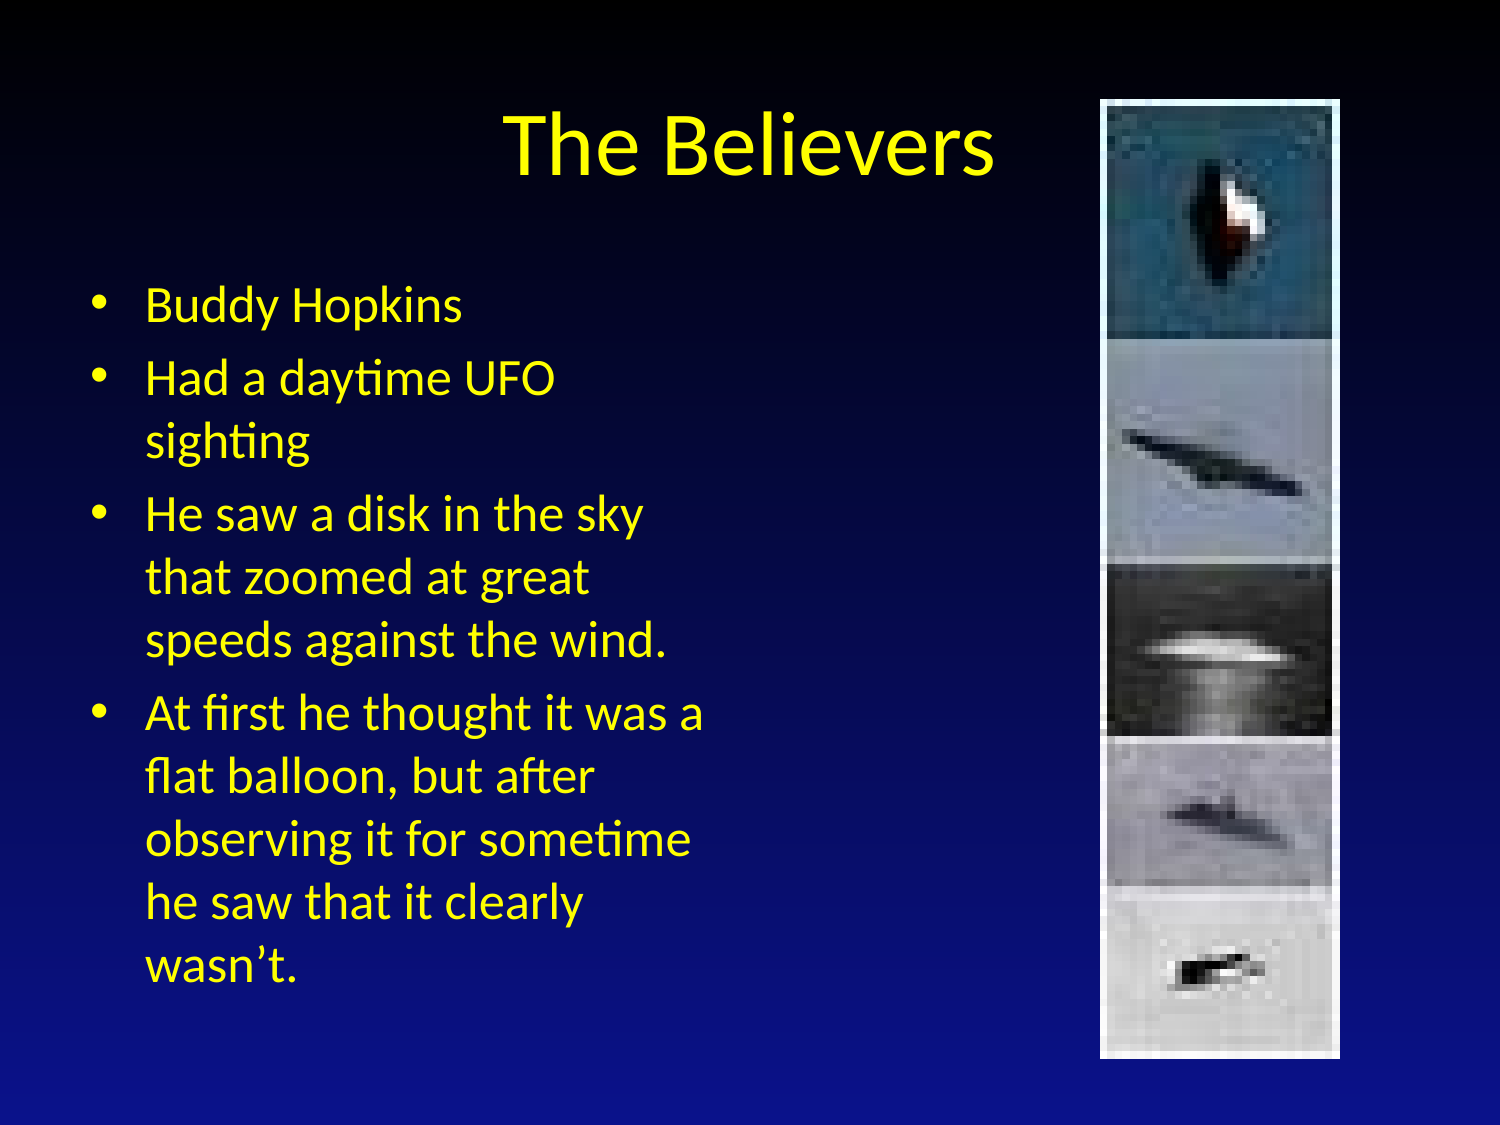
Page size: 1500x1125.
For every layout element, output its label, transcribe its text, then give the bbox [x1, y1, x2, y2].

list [1099, 99, 1340, 1059]
title The Believers [75, 45, 1425, 233]
list Buddy Hopkins Had a daytime UFO sighting He saw a disk in the sky that zoomed at great speeds against the wind. At first he thought it was a flat balloon, but after observing it for sometime he saw that it clearly wasn’t. [75, 262, 738, 1005]
